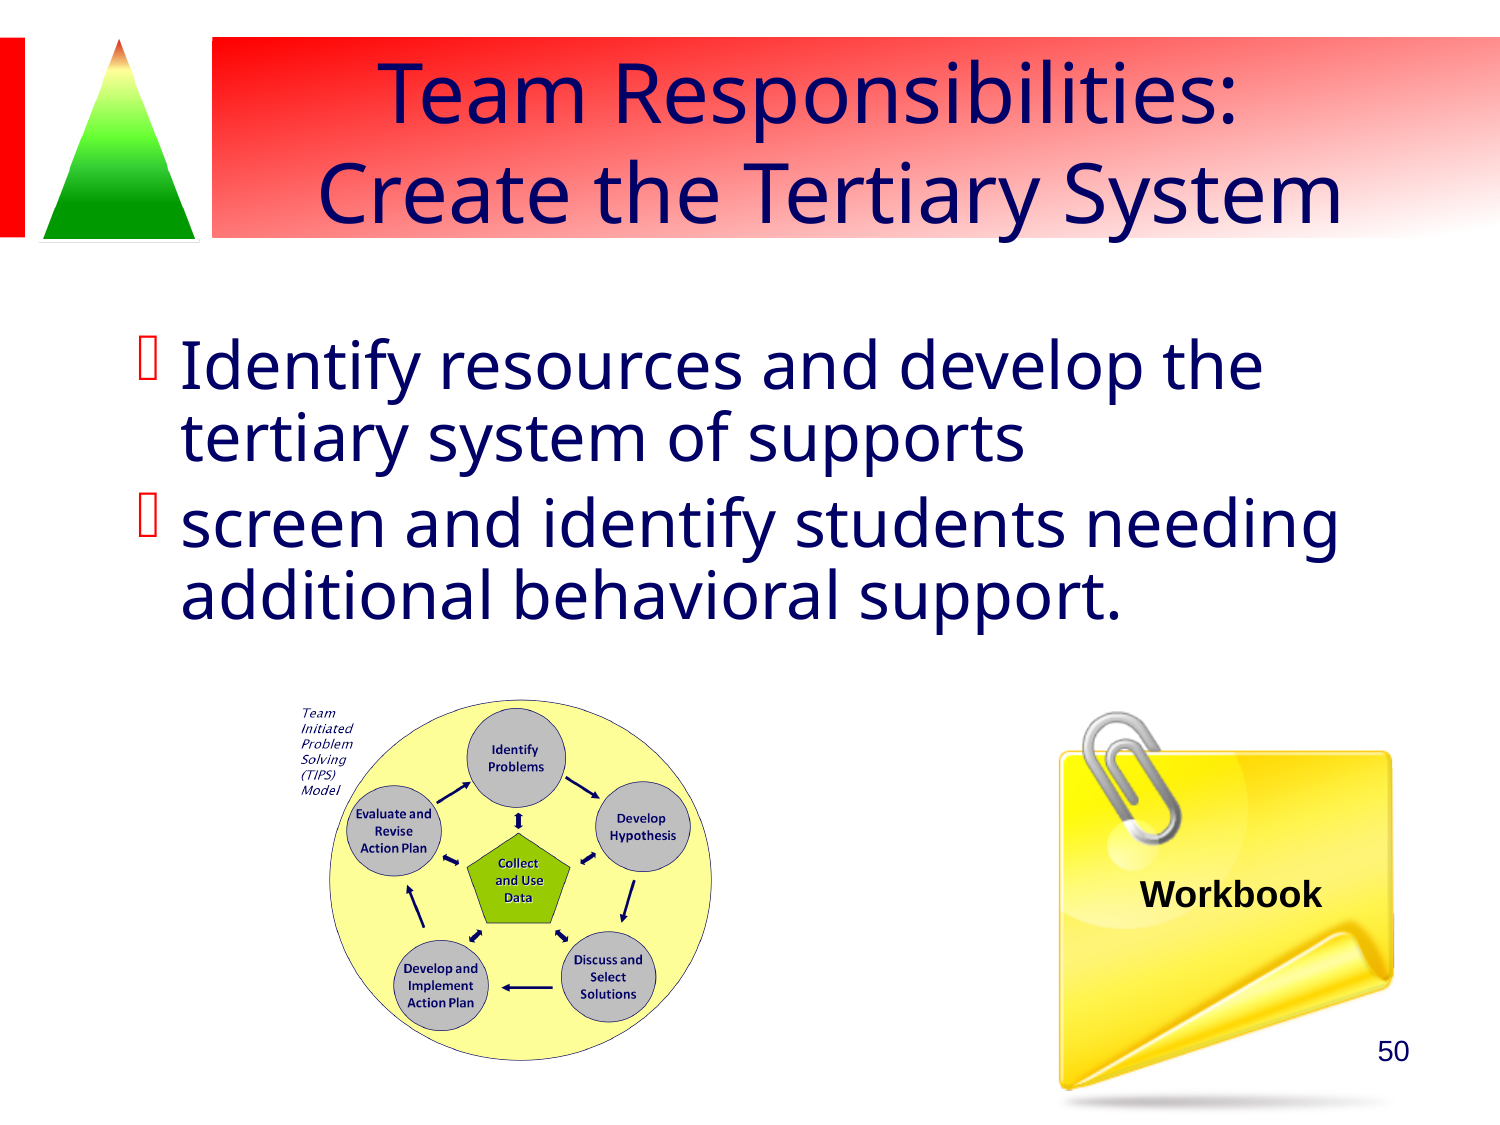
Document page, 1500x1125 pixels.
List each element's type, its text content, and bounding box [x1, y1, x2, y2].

list Identify resources and develop the tertiary system of supports screen and identify students needing additional behavioral support. [112, 324, 1463, 1051]
picture [292, 699, 712, 1062]
title Team Responsibilities: Create the Tertiary System [237, 37, 1426, 243]
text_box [987, 674, 1438, 1125]
picture [37, 30, 200, 243]
